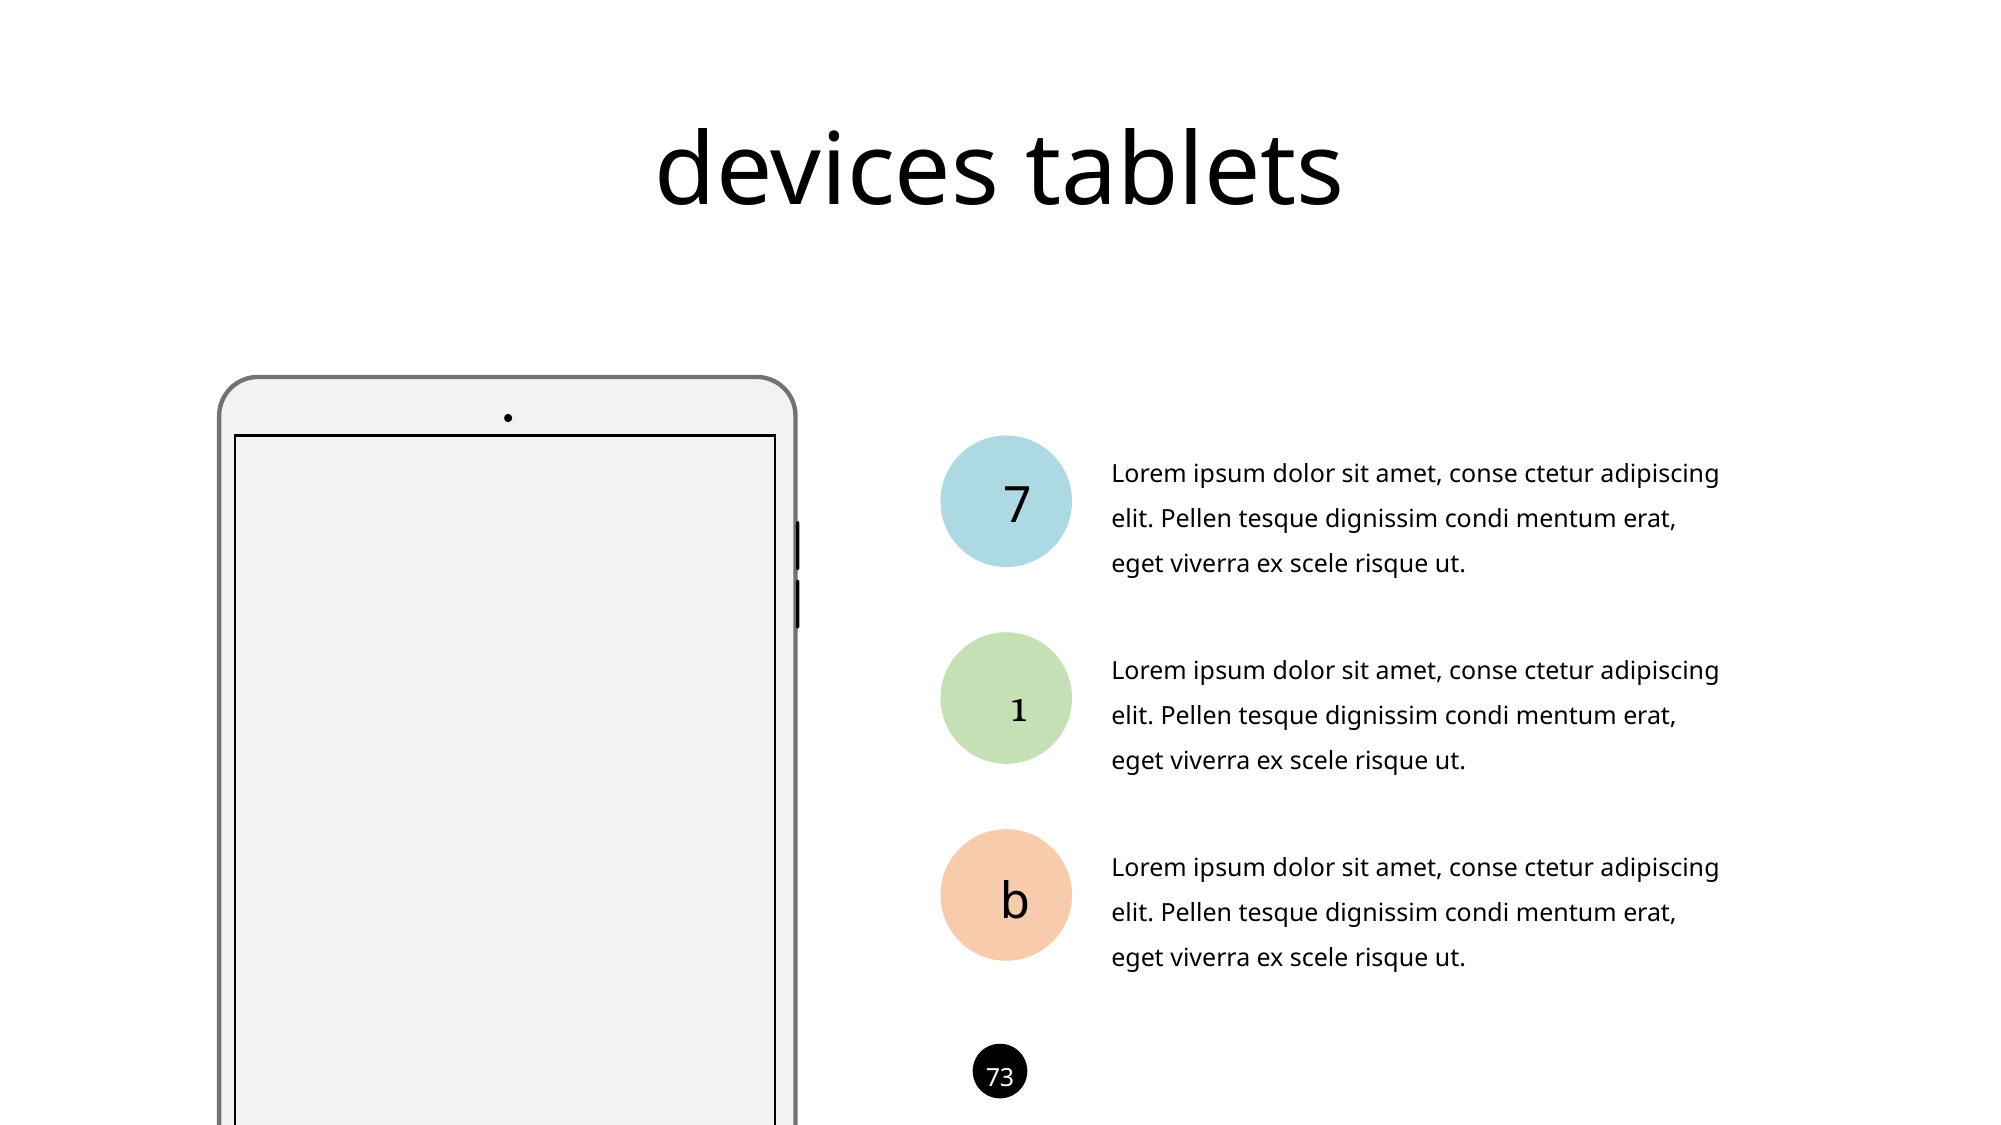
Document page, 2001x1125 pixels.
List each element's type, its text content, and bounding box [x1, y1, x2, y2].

text_box [939, 828, 1074, 962]
text_box 7 [965, 465, 1048, 540]
text_box b [962, 861, 1045, 937]
text_box [939, 631, 1074, 765]
text_box 73 [962, 1039, 1038, 1099]
text_box Lorem ipsum dolor sit amet, conse ctetur adipiscing elit. Pellen tesque dignissim condi mentum erat, eget viverra ex scele risque ut. [1096, 829, 1748, 979]
text_box Lorem ipsum dolor sit amet, conse ctetur adipiscing elit. Pellen tesque dignissim condi mentum erat, eget viverra ex scele risque ut. [1096, 632, 1748, 782]
text_box  [959, 664, 1043, 740]
text_box [939, 434, 1074, 569]
text_box Lorem ipsum dolor sit amet, conse ctetur adipiscing elit. Pellen tesque dignissim condi mentum erat, eget viverra ex scele risque ut. [1096, 435, 1748, 585]
text_box devices tablets [564, 97, 1436, 233]
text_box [216, 374, 800, 1125]
picture [235, 435, 776, 1125]
